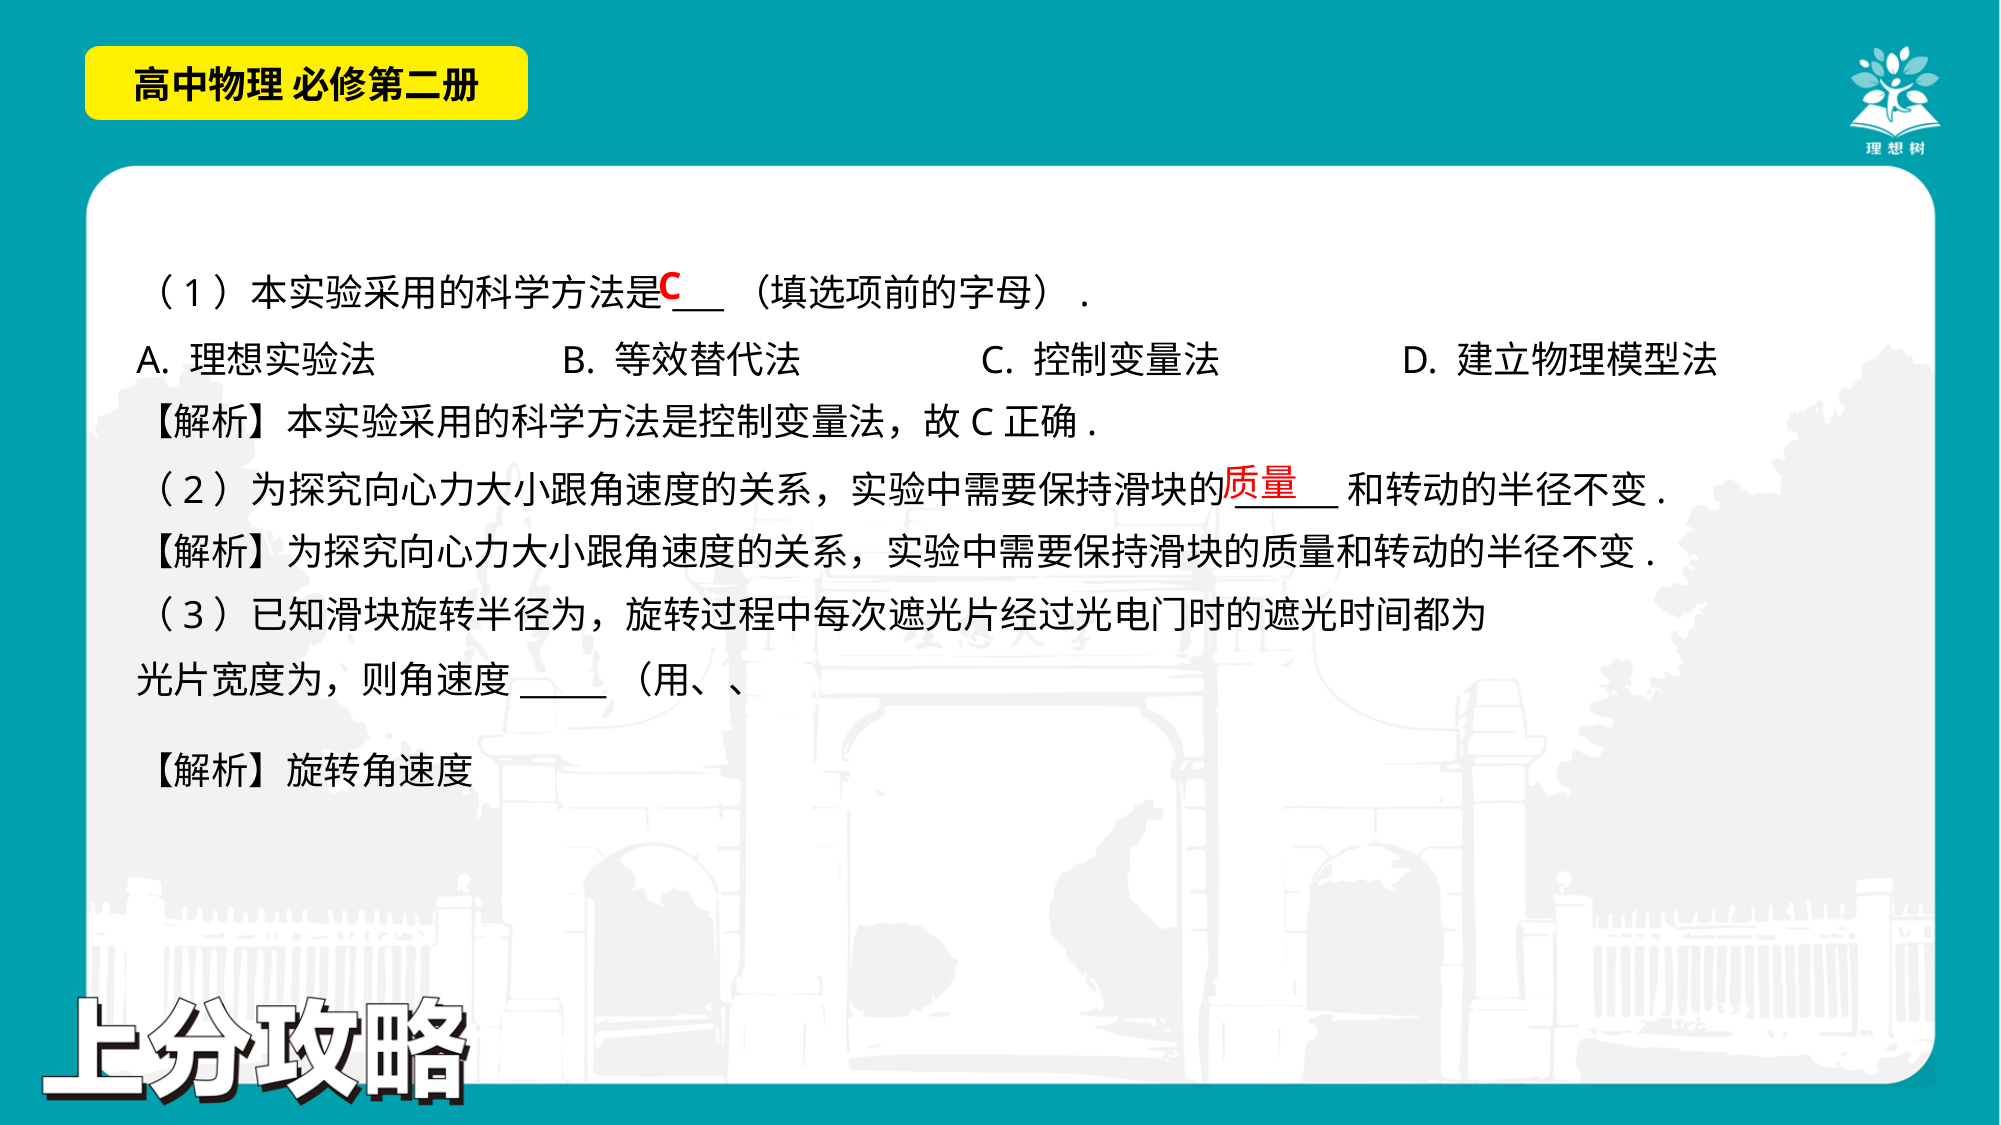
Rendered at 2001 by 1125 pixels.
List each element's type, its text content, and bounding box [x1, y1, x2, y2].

text_box （1）本实验采用的科学方法是___（填选项前的字母）. [136, 247, 1865, 307]
text_box （2）为探究向心力大小跟角速度的关系，实验中需要保持滑块的______和转动的半径不变. [136, 444, 1865, 504]
text_box C [642, 240, 697, 301]
text_box A. 理想实验法 B. 等效替代法 C. 控制变量法 D. 建立物理模型法 [136, 314, 1865, 374]
picture [0, 0, 2000, 1125]
text_box 【解析】为探究向心力大小跟角速度的关系，实验中需要保持滑块的质量和转动的半径不变. [136, 506, 1865, 566]
text_box 【解析】本实验采用的科学方法是控制变量法，故C正确. [136, 376, 1865, 437]
text_box 质量 [1209, 437, 1312, 498]
